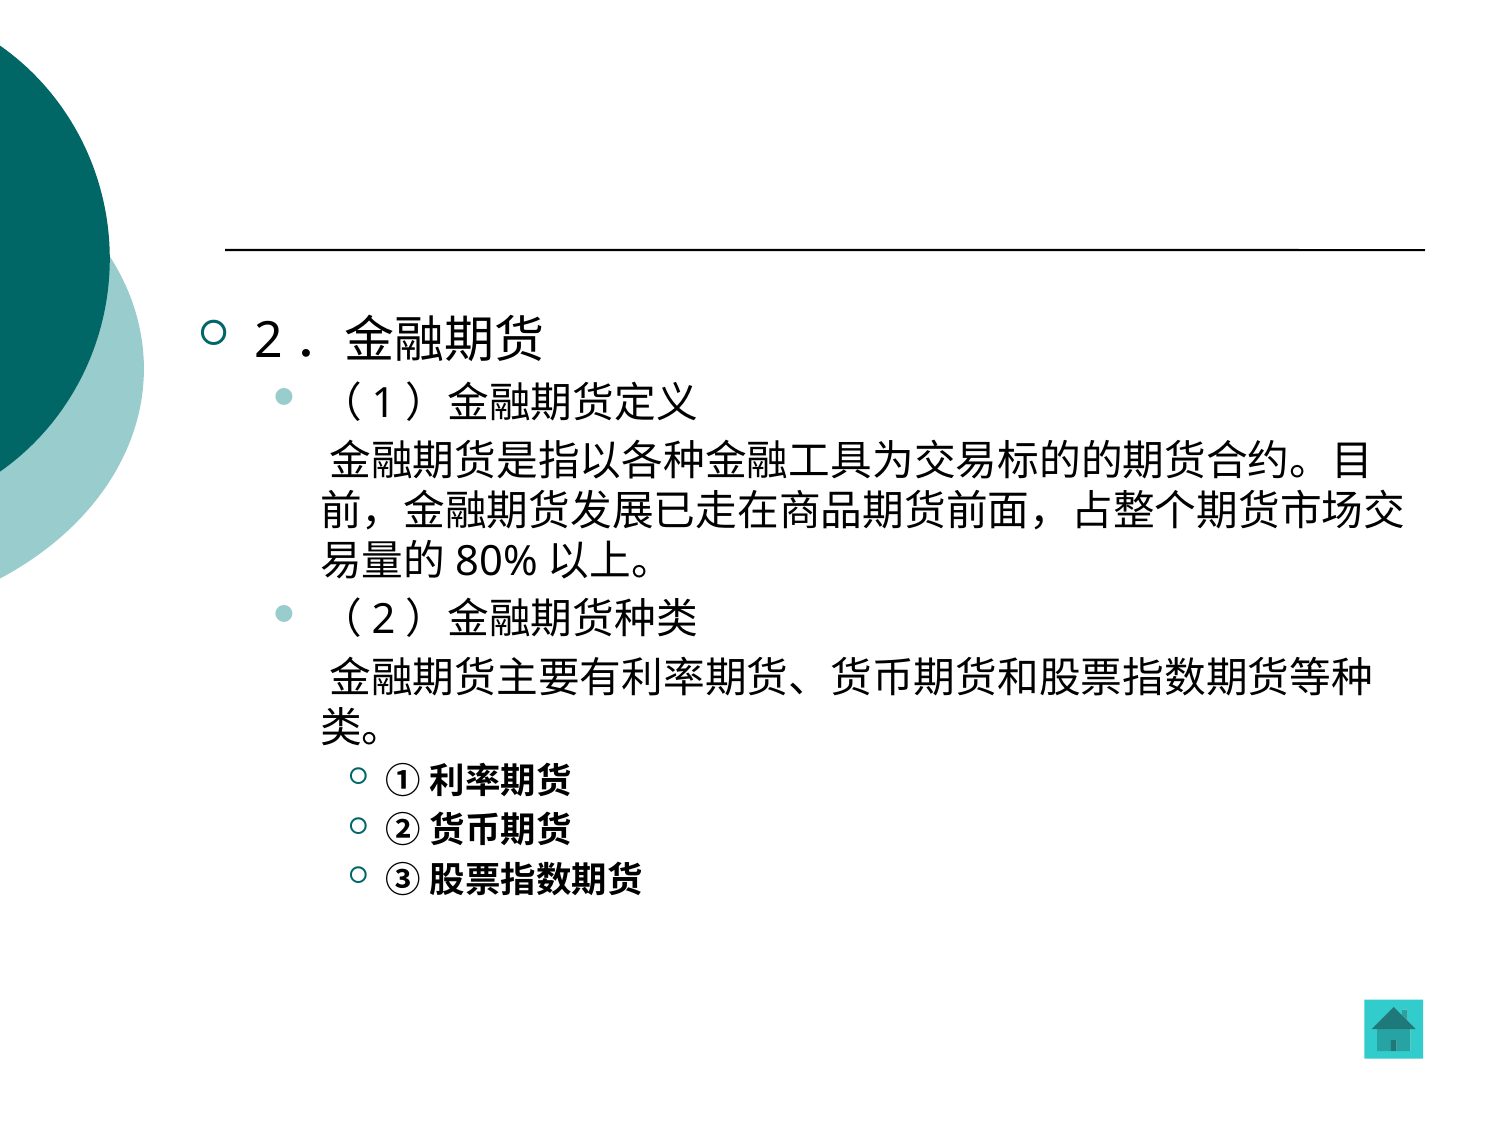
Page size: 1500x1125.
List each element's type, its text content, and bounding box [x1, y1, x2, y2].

list 2．金融期货 （1）金融期货定义 金融期货是指以各种金融工具为交易标的的期货合约。目前，金融期货发展已走在商品期货前面，占整个期货市场交易量的80%以上。 （2）金融期货种类 金融期货主要有利率期货、货币期货和股票指数期货等种类。 ①利率期货 ②货币期货 ③股票指数期货 [182, 299, 1424, 975]
text_box [1364, 999, 1424, 1059]
